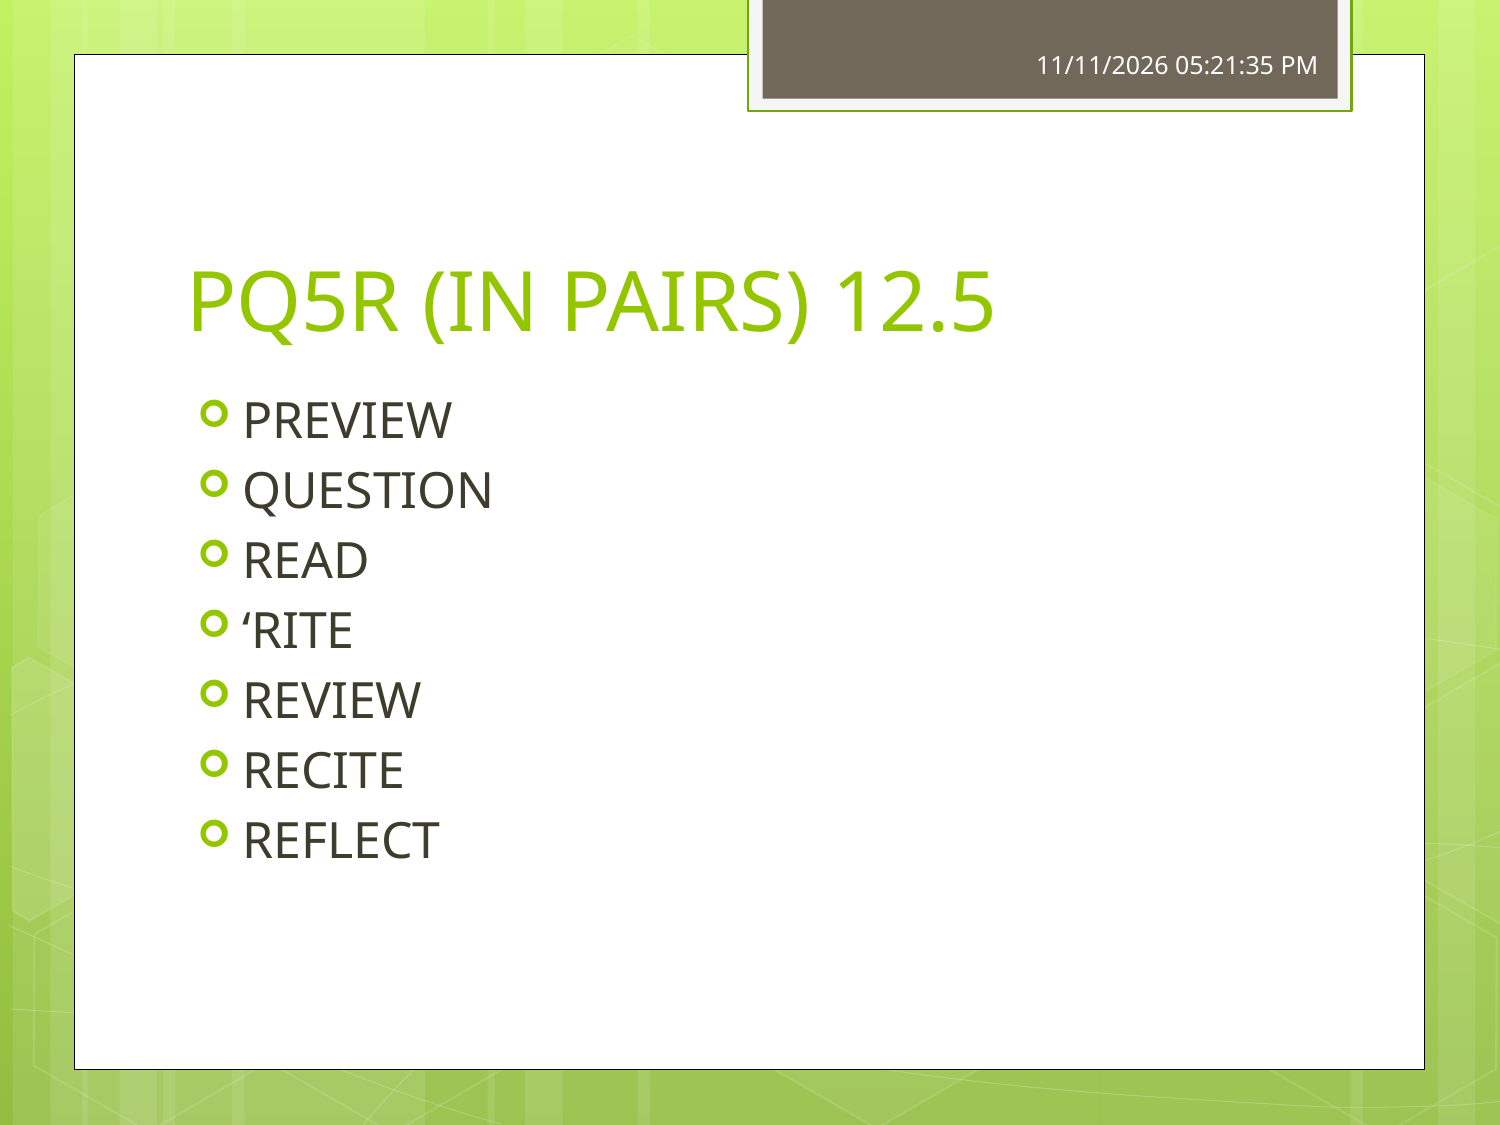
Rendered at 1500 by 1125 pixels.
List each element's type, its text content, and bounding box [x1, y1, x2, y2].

title PQ5R (IN PAIRS) 12.5 [171, 168, 1324, 357]
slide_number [983, 36, 1334, 97]
list PREVIEW QUESTION READ ‘RITE REVIEW RECITE REFLECT [171, 381, 1283, 957]
